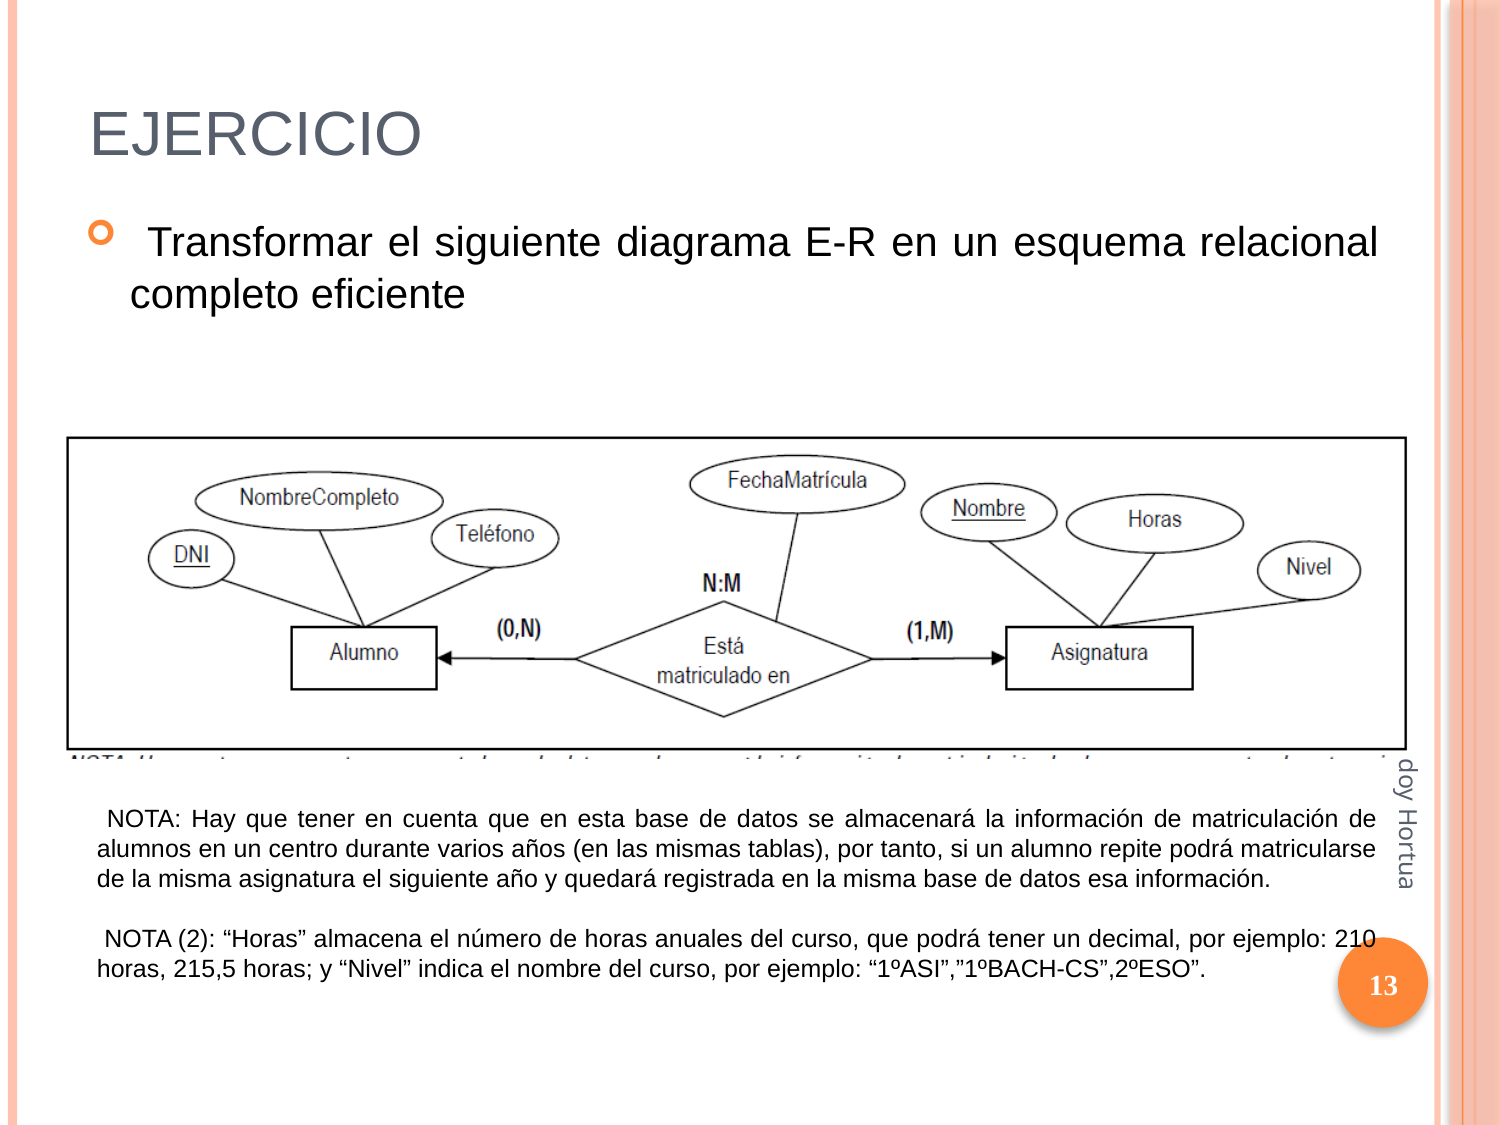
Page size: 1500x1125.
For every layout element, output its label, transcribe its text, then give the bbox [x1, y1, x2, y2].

title Ejercicio [75, 45, 1300, 176]
list Transformar el siguiente diagrama E-R en un esquema relacional completo eficiente [70, 198, 1395, 433]
text_box NOTA: Hay que tener en cuenta que en esta base de datos se almacenará la información de matriculación de alumnos en un centro durante varios años (en las mismas tablas), por tanto, si un alumno repite podrá matricularse de la misma asignatura el siguiente año y quedará registrada en la misma base de datos esa información. NOTA (2): “Horas” almacena el número de horas anuales del curso, que podrá tener un decimal, por ejemplo: 210 horas, 215,5 horas; y “Nivel” indica el nombre del curso, por ejemplo: “1ºASI”,”1ºBACH-CS”,2ºESO”. [82, 771, 1395, 1050]
list Transformar el siguiente diagrama E-R en un esquema relacional completo eficiente [70, 771, 1395, 1055]
slide_number 13 [1395, 940, 1434, 1026]
picture [58, 433, 1419, 759]
footer Ing. Sonia Godoy Hortua [1379, 380, 1440, 906]
